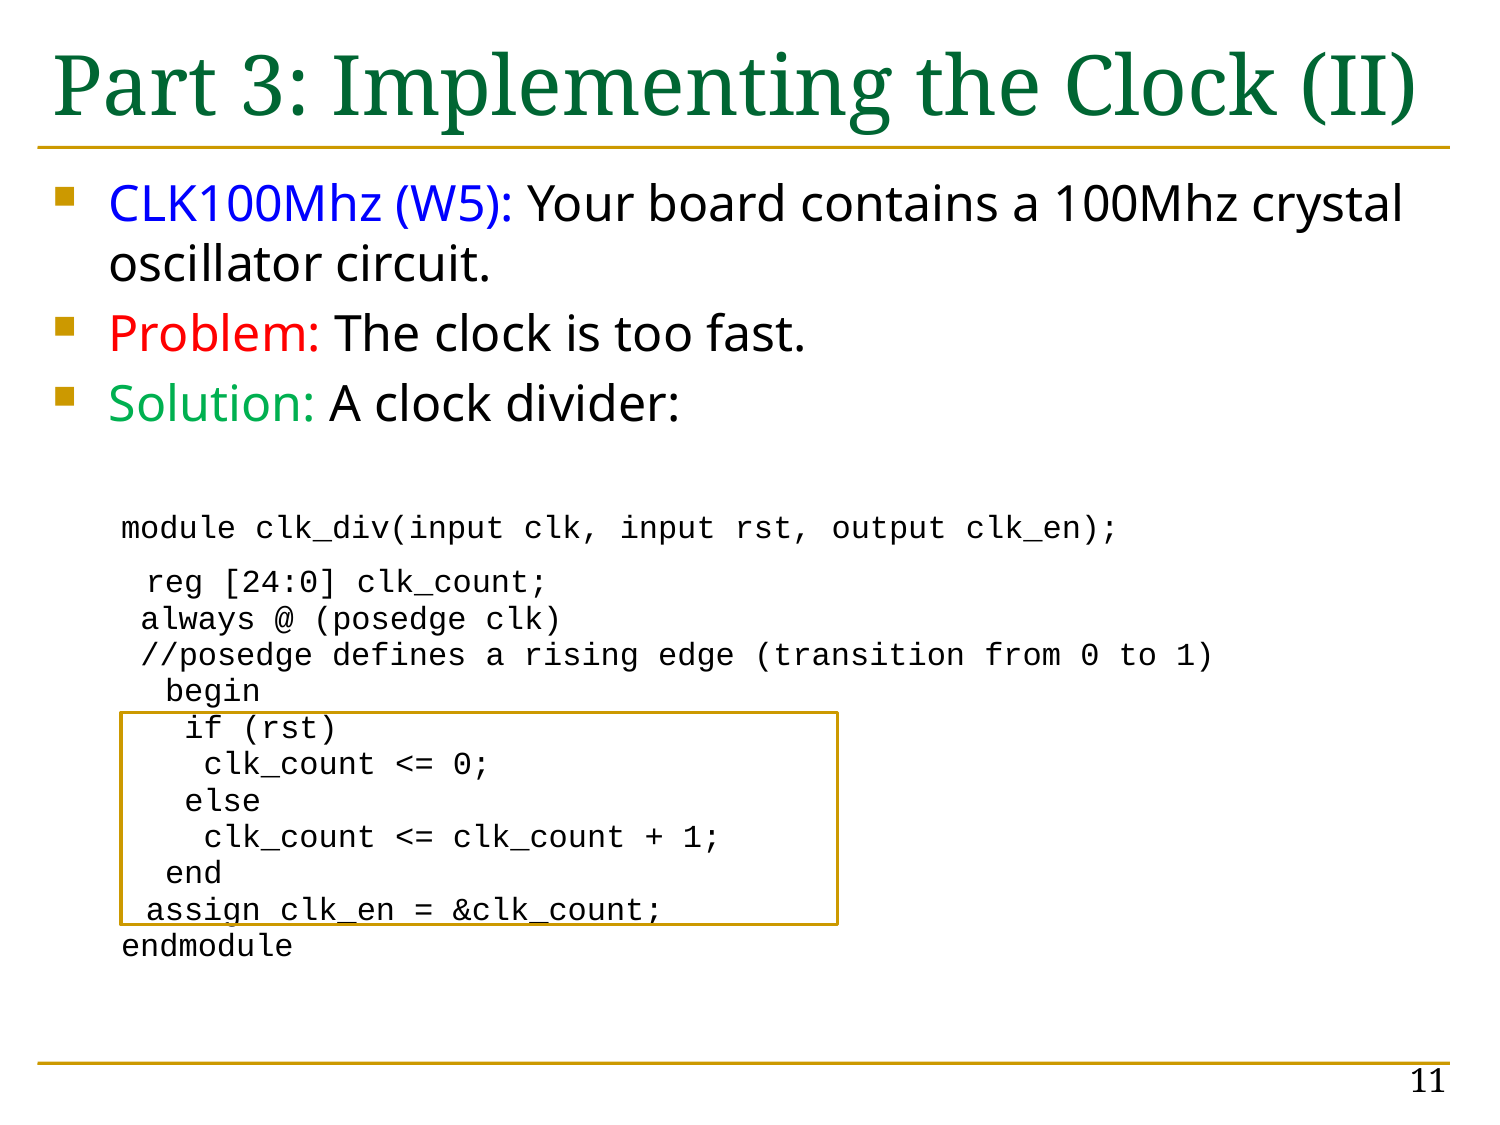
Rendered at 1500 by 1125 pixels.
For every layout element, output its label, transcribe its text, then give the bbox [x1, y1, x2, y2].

list CLK100Mhz (W5): Your board contains a 100Mhz crystal oscillator circuit. Problem: The clock is too fast. Solution: A clock divider: [37, 163, 1450, 1016]
slide_number 11 [1111, 1036, 1462, 1112]
title Part 3: Implementing the Clock (II) [37, 24, 1450, 163]
picture [120, 512, 1380, 966]
